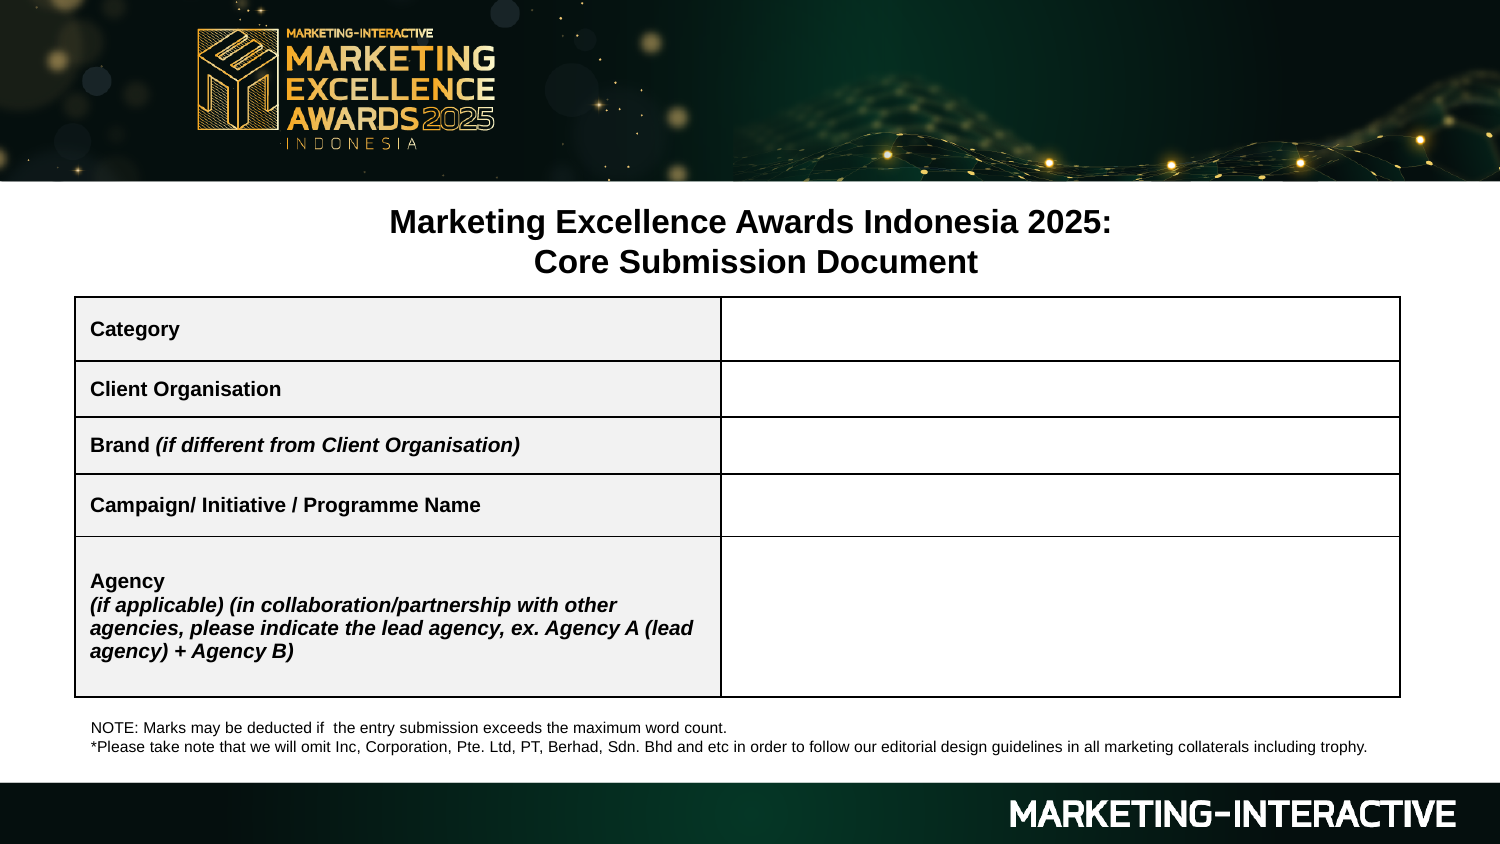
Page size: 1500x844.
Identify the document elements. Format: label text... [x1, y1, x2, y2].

table_header Category [76, 298, 720, 360]
table_cell [722, 475, 1399, 536]
table_cell Brand (if different from Client Organisation) [76, 418, 720, 473]
text_box NOTE: Marks may be deducted if the entry submission exceeds the maximum word count. *Please take note that we will omit Inc, Corporation, Pte. Ltd, PT, Berhad, Sdn. Bhd and etc in order to follow our editorial design guidelines in all marketing collaterals including trophy. [76, 710, 1477, 764]
table_cell Agency (if applicable) (in collaboration/partnership with other agencies, please indicate the lead agency, ex. Agency A (lead agency) + Agency B) [76, 537, 720, 696]
table_header [722, 298, 1399, 360]
text_box Marketing Excellence Awards Indonesia 2025: Core Submission Document [349, 192, 1163, 288]
table_cell Client Organisation [76, 362, 720, 416]
table_cell [722, 362, 1399, 416]
table_cell [722, 418, 1399, 473]
picture [0, 0, 1500, 844]
table_cell Campaign/ Initiative / Programme Name [76, 475, 720, 536]
table_cell [722, 537, 1399, 696]
